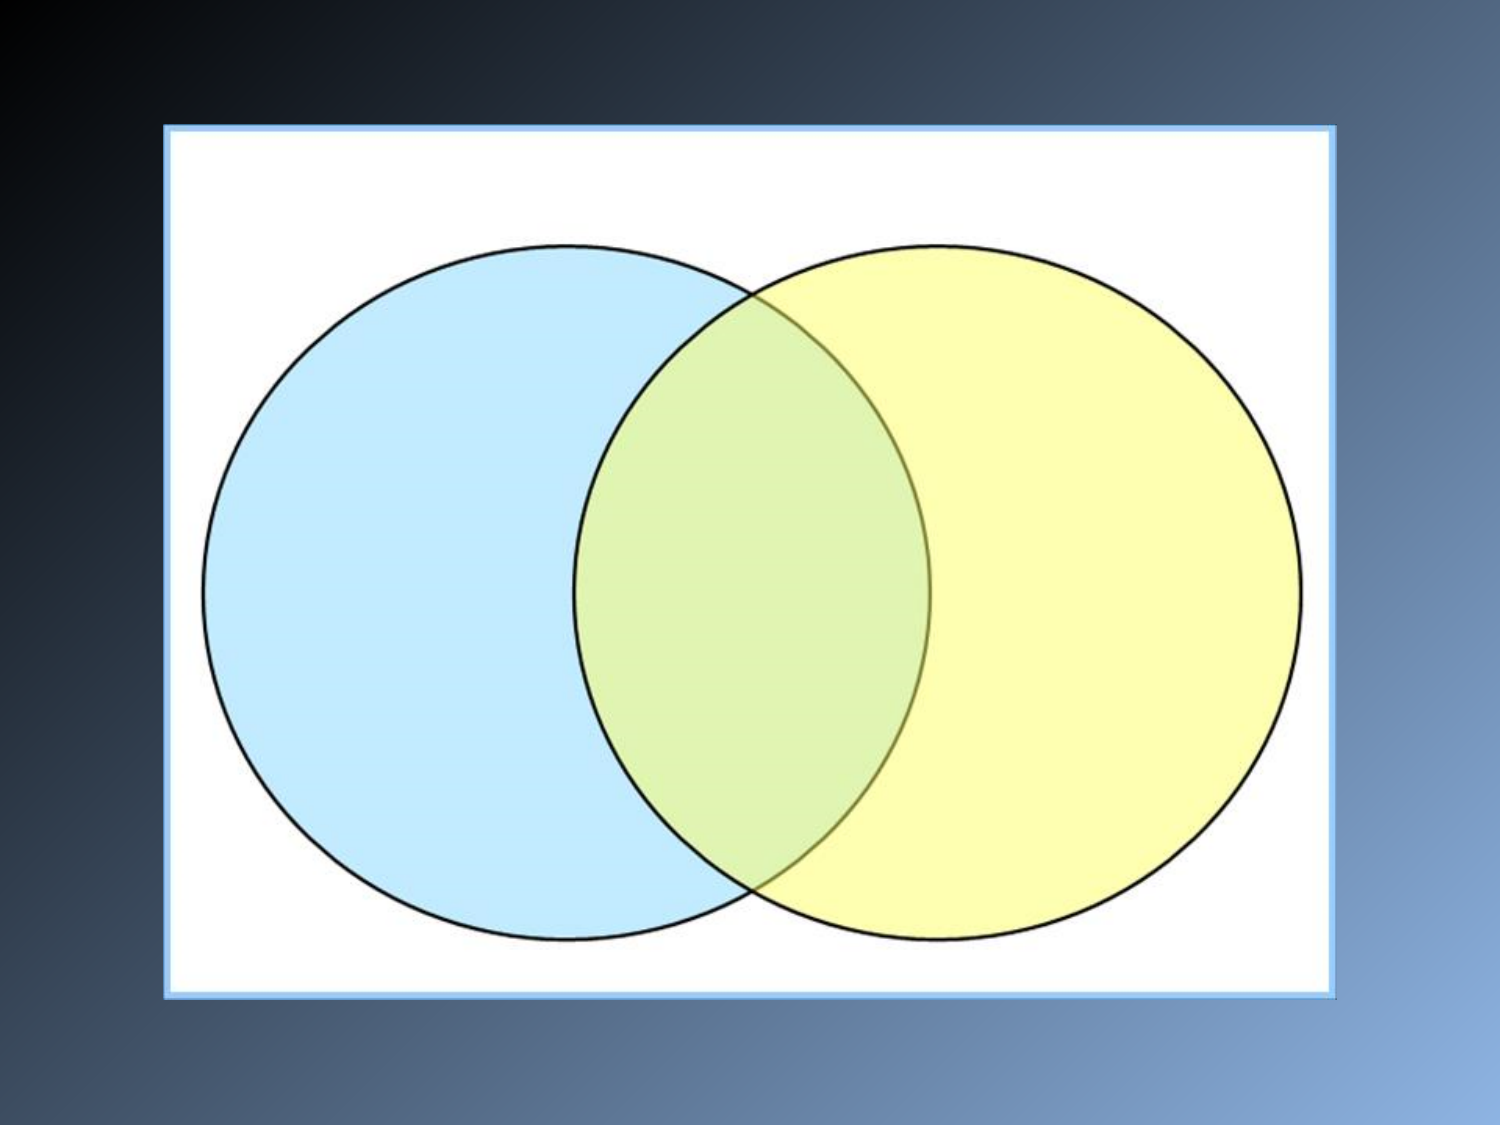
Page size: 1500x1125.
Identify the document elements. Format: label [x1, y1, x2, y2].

picture [162, 124, 1337, 1001]
